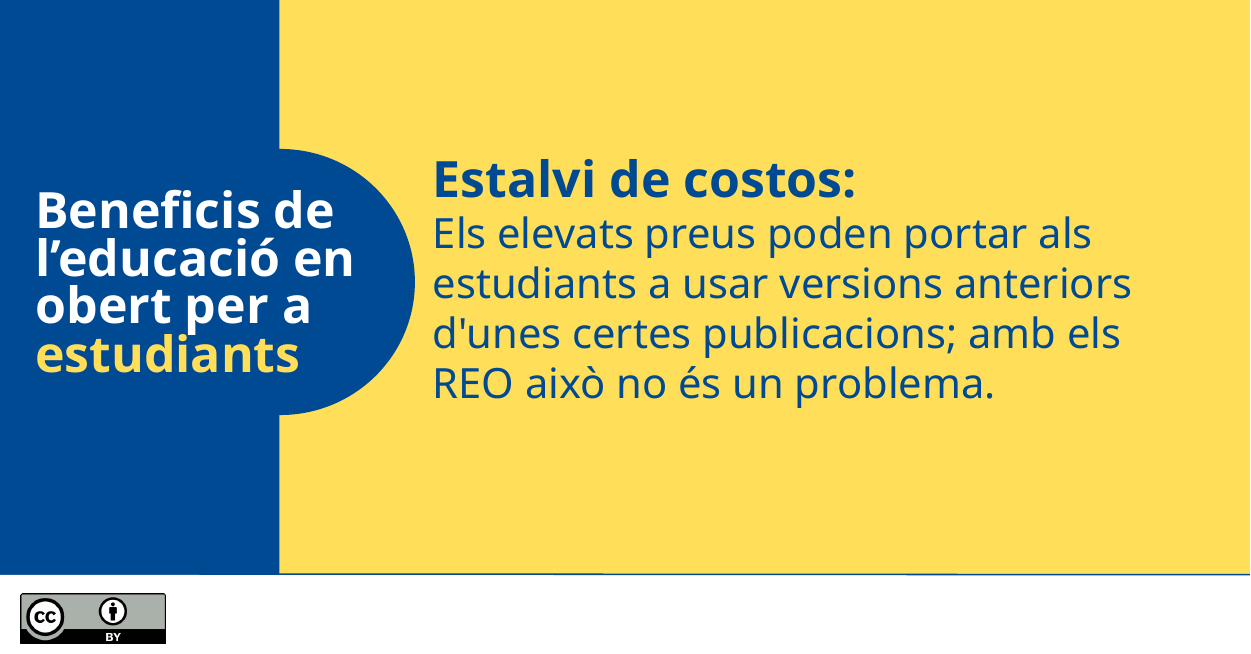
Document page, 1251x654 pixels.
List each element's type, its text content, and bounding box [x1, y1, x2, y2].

text_box Beneficis de l’educació en obert per a estudiants [20, 174, 403, 397]
picture [20, 592, 166, 645]
text_box [0, 0, 280, 573]
text_box [212, 397, 348, 416]
text_box [201, 148, 359, 174]
text_box Estalvi de costos: Els elevats preus poden portar als estudiants a usar versions anteriors d'unes certes publicacions; amb els REO això no és un problema. [417, 132, 1214, 423]
text_box [403, 227, 415, 337]
text_box [0, 582, 1250, 654]
